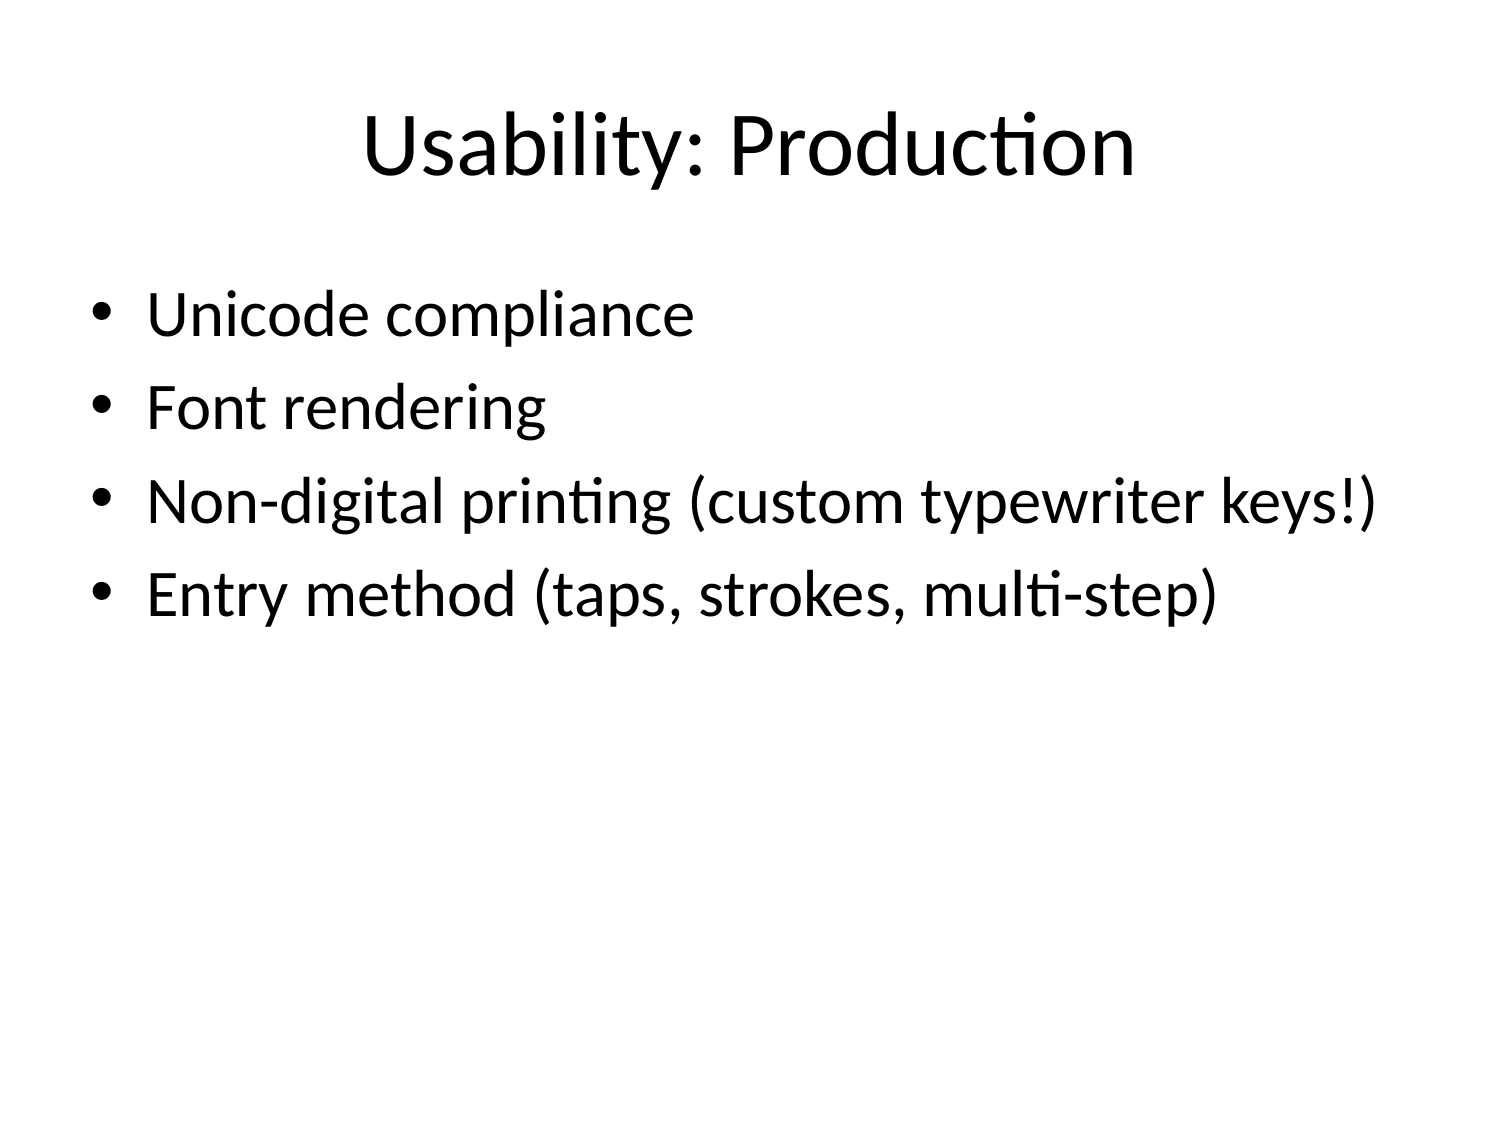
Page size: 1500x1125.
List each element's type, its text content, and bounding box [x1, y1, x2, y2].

list Unicode compliance Font rendering Non-digital printing (custom typewriter keys!) Entry method (taps, strokes, multi-step) [75, 262, 1425, 1005]
title Usability: Production [75, 45, 1425, 233]
